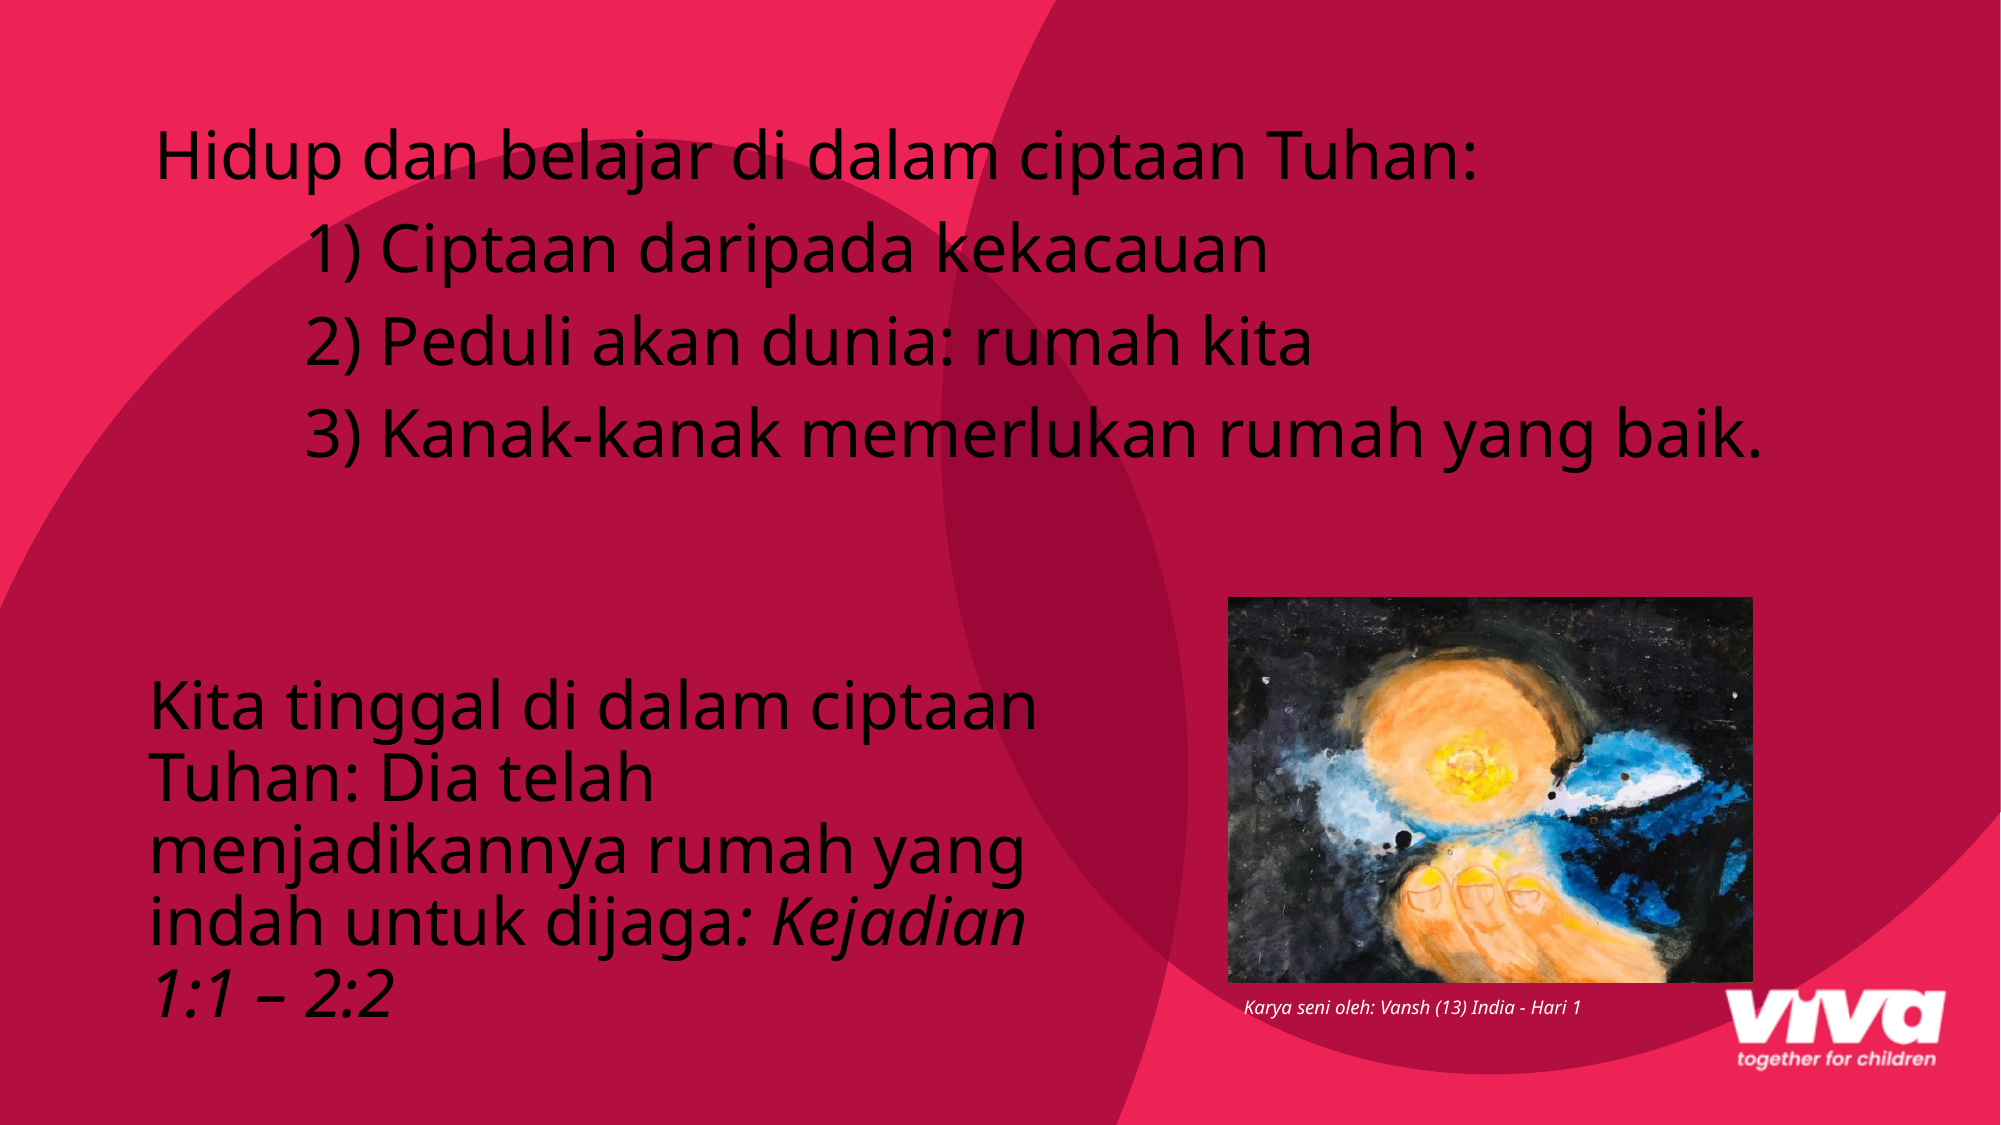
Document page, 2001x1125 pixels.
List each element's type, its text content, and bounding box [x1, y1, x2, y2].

text_box Karya seni oleh: Vansh (13) India - Hari 1 [1228, 989, 1655, 1026]
list Hidup dan belajar di dalam ciptaan Tuhan: 1) Ciptaan daripada kekacauan 2) Peduli akan dunia: rumah kita 3) Kanak-kanak memerlukan rumah yang baik. [139, 114, 1866, 265]
list Kita tinggal di dalam ciptaan Tuhan: Dia telah menjadikannya rumah yang indah untuk dijaga: Kejadian 1:1 – 2:2 [133, 664, 1079, 815]
picture [1228, 597, 2000, 1125]
